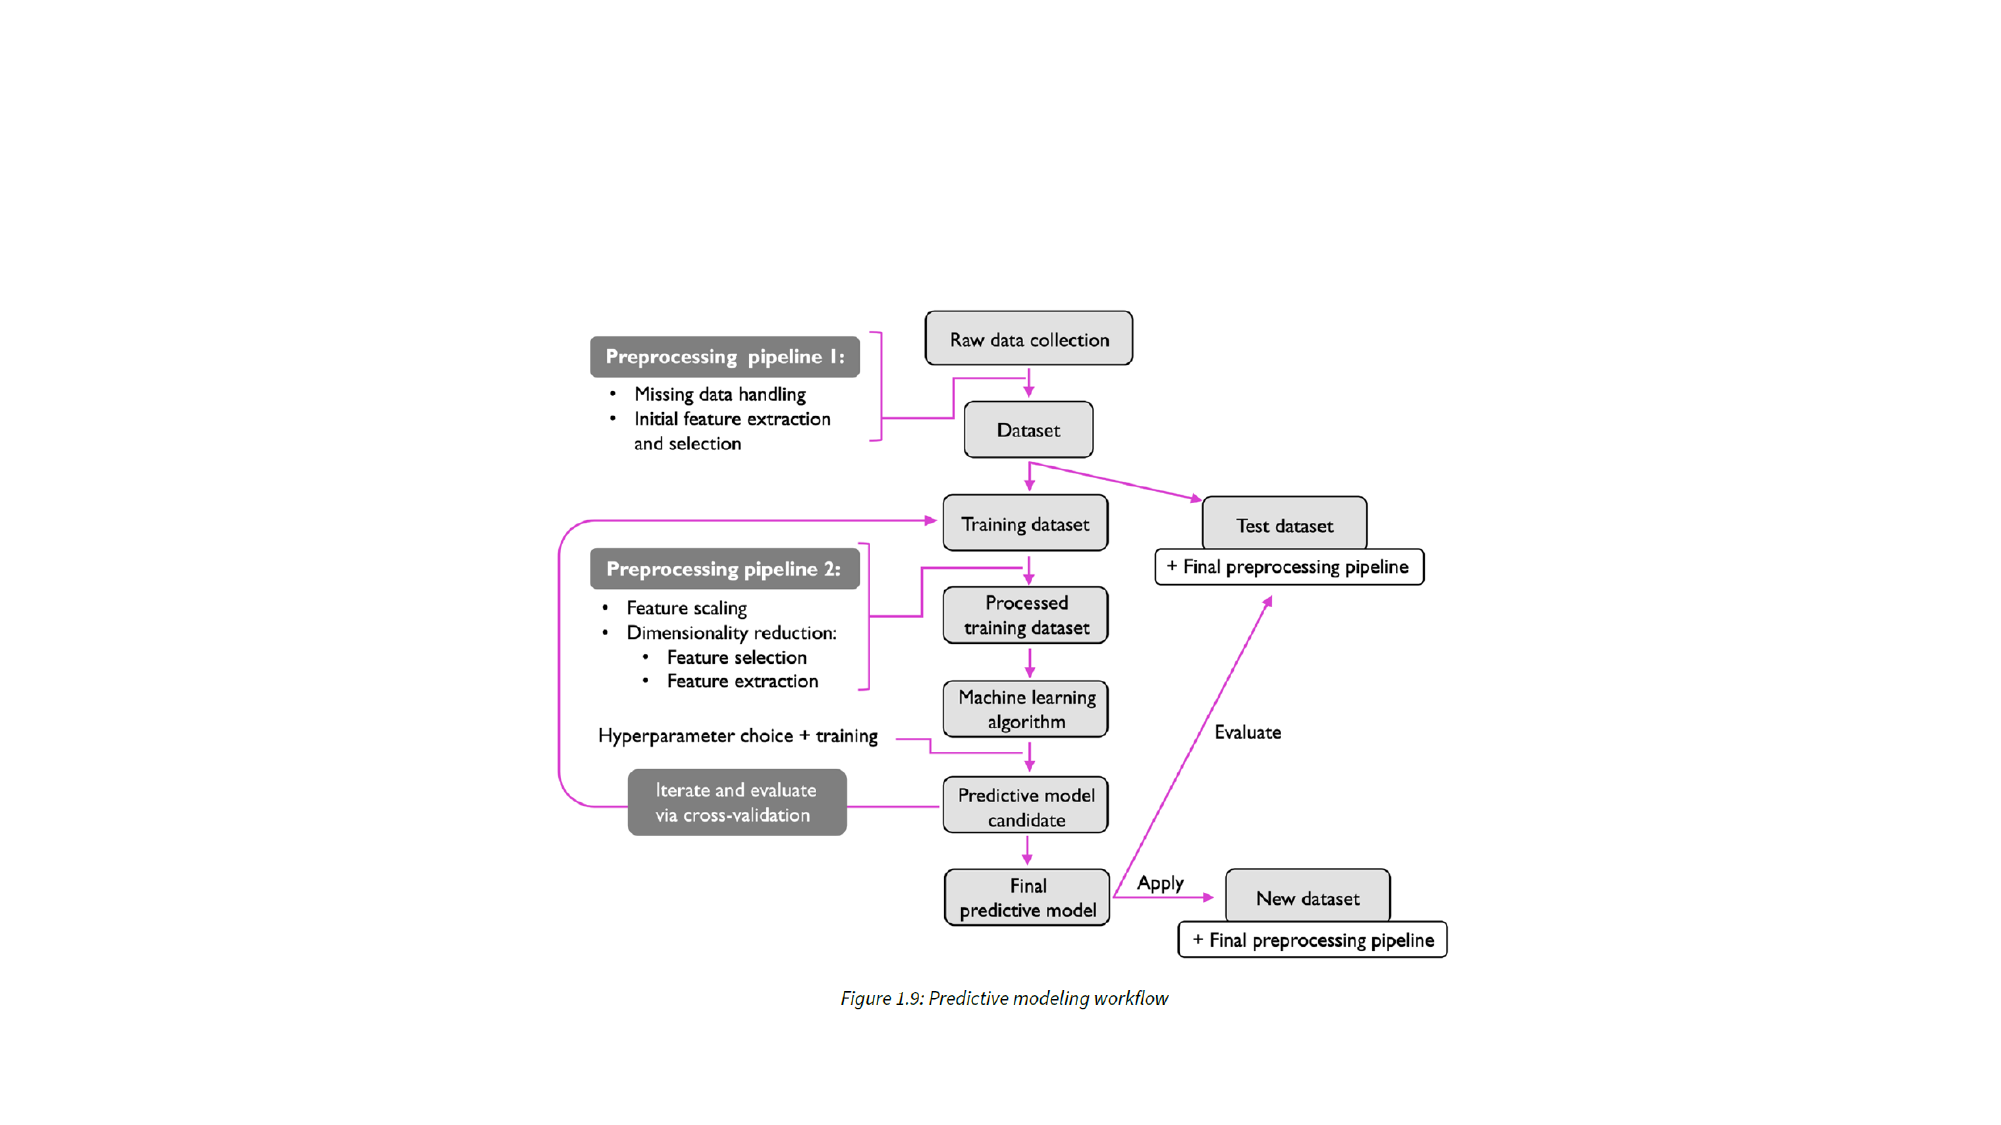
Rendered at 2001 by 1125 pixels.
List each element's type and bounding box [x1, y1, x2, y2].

list [545, 299, 1455, 1014]
